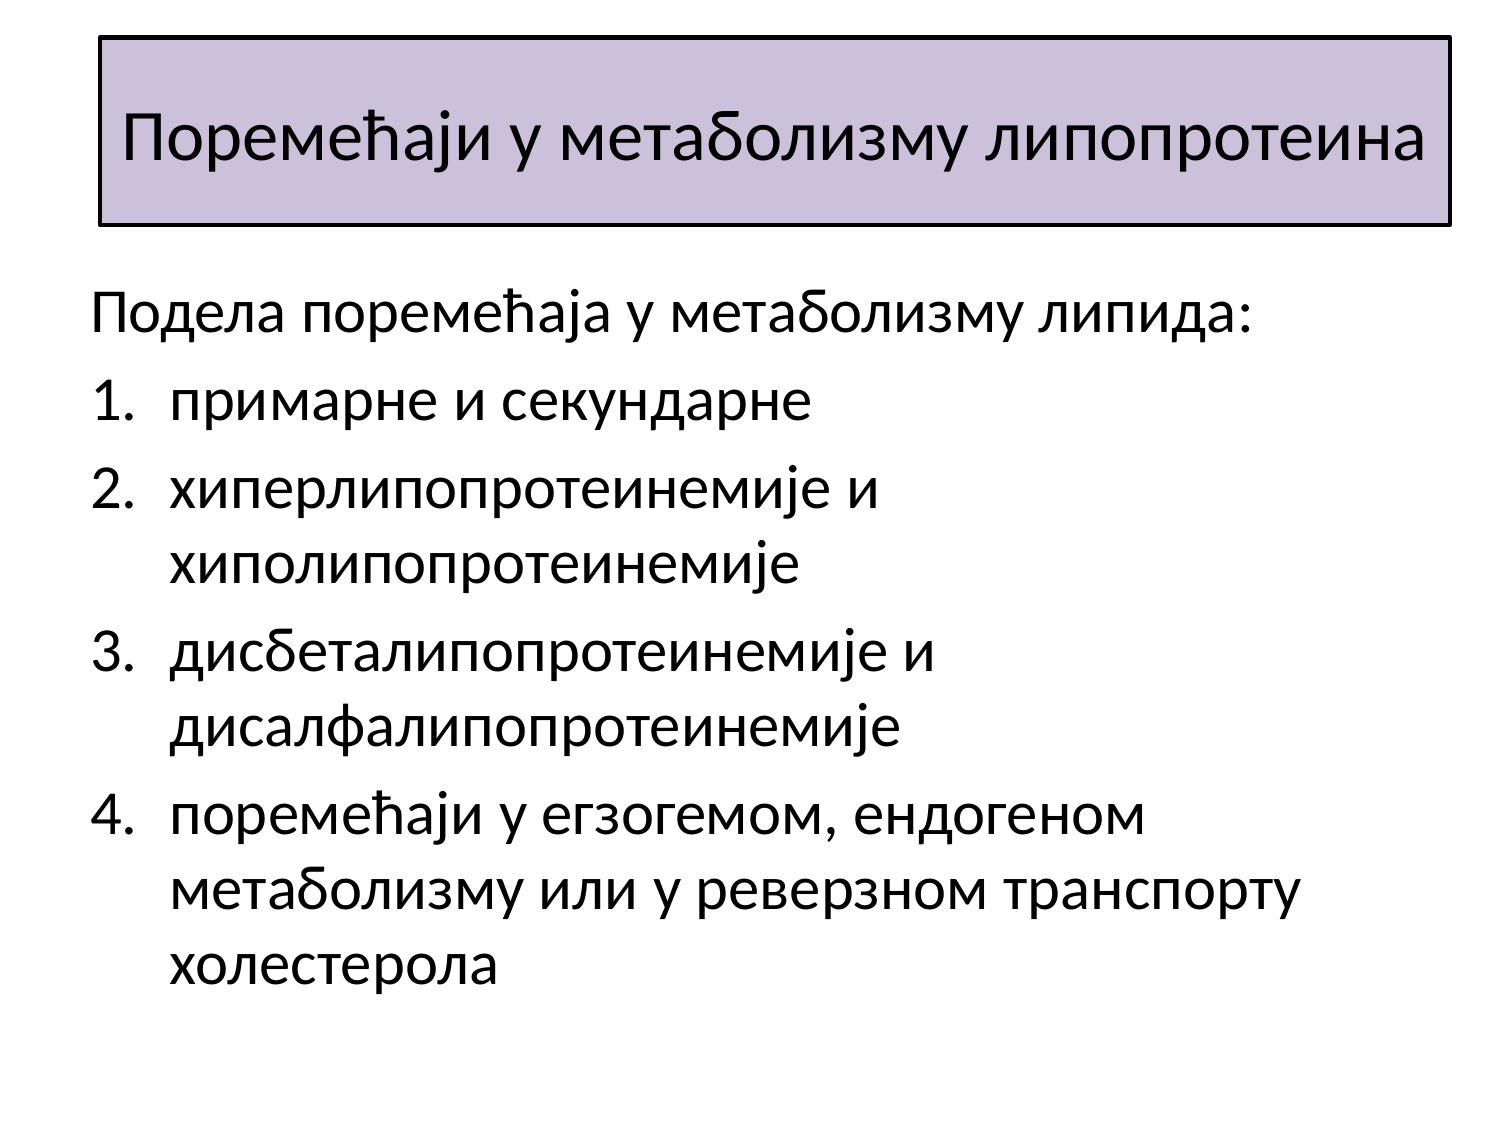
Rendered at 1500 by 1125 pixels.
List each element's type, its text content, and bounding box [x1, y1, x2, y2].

list Подела поремећаја у метаболизму липида: примарне и секундарне хиперлипопротеинемије и хиполипопротеинемије дисбеталипопротеинемије и дисалфалипопротеинемије поремећаји у егзогемом, ендогеном метаболизму или у реверзном транспорту холестерола [75, 262, 1425, 1005]
title Поремећаји у метаболизму липопротеина [98, 35, 1452, 227]
